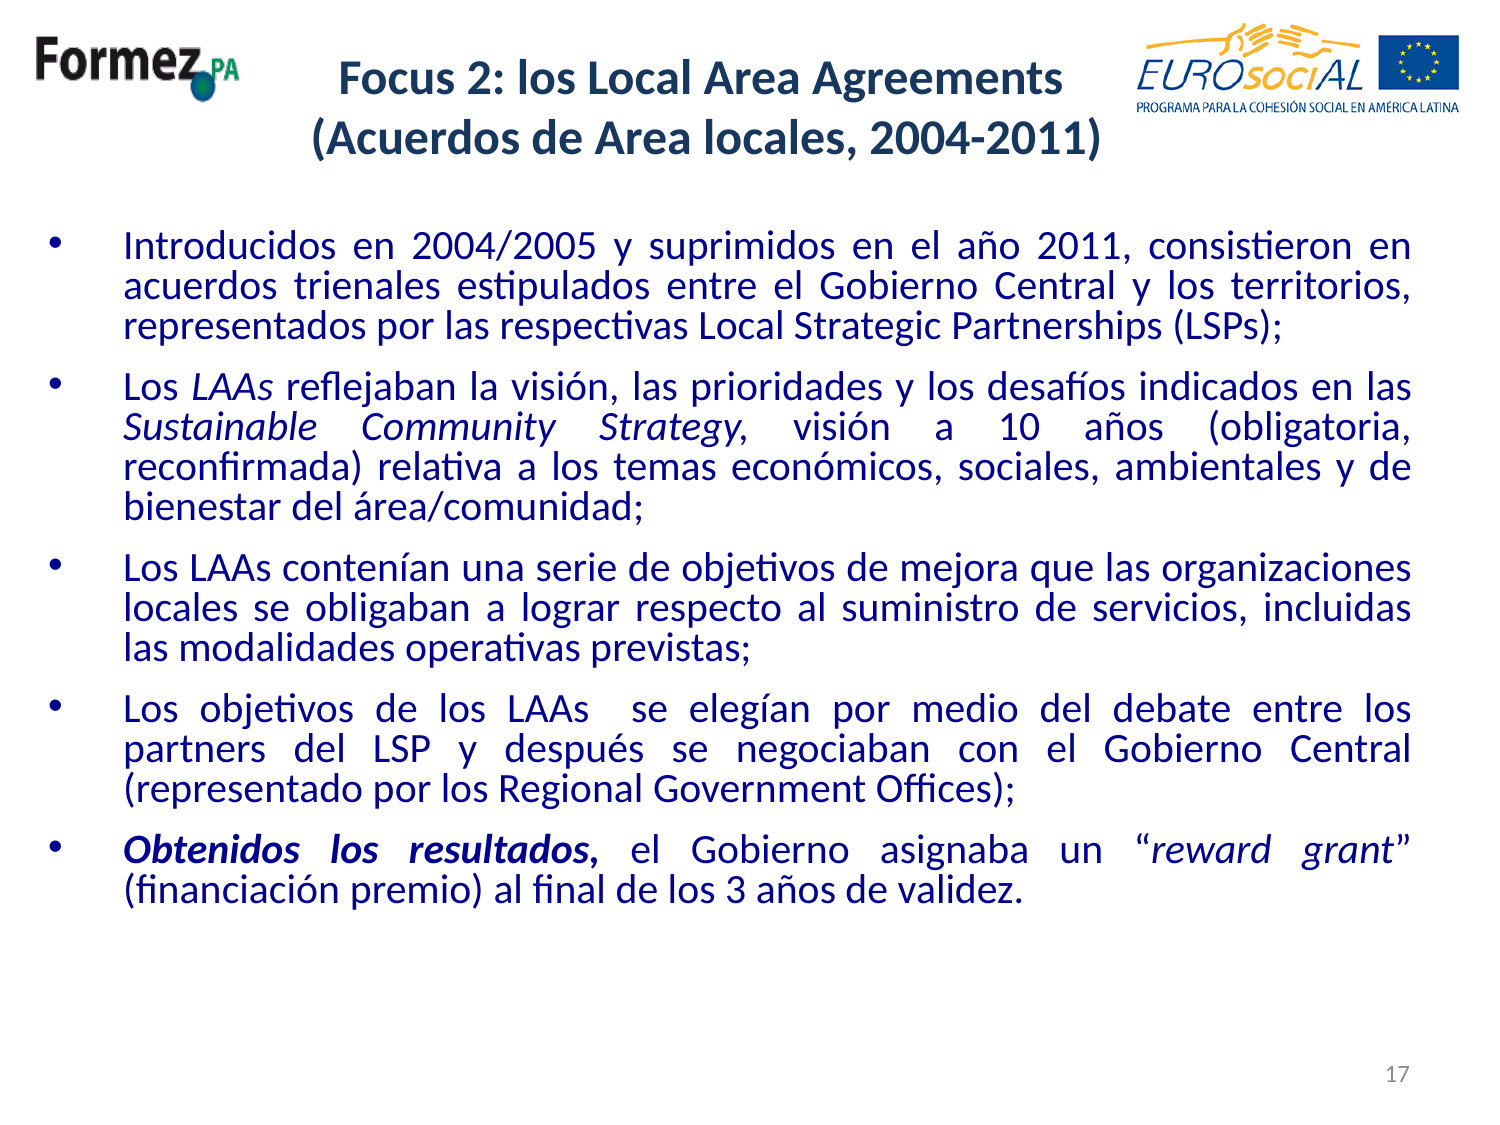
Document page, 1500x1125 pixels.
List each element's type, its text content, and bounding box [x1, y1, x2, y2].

picture [1134, 23, 1460, 113]
picture [32, 26, 241, 105]
title Focus 2: los Local Area Agreements (Acuerdos de Area locales, 2004-2011) [175, 52, 1239, 157]
slide_number 17 [1074, 1043, 1425, 1103]
text_box Introducidos en 2004/2005 y suprimidos en el año 2011, consistieron en acuerdos trienales estipulados entre el Gobierno Central y los territorios, representados por las respectivas Local Strategic Partnerships (LSPs); Los LAAs reflejaban la visión, las prioridades y los desafíos indicados en las Sustainable Community Strategy, visión a 10 años (obligatoria, reconfirmada) relativa a los temas económicos, sociales, ambientales y de bienestar del área/comunidad; Los LAAs contenían una serie de objetivos de mejora que las organizaciones locales se obligaban a lograr respecto al suministro de servicios, incluidas las modalidades operativas previstas; Los objetivos de los LAAs se elegían por medio del debate entre los partners del LSP y después se negociaban con el Gobierno Central (representado por los Regional Government Offices); Obtenidos los resultados, el Gobierno asignaba un “reward grant” (financiación premio) al final de los 3 años de validez. [33, 219, 1427, 1043]
